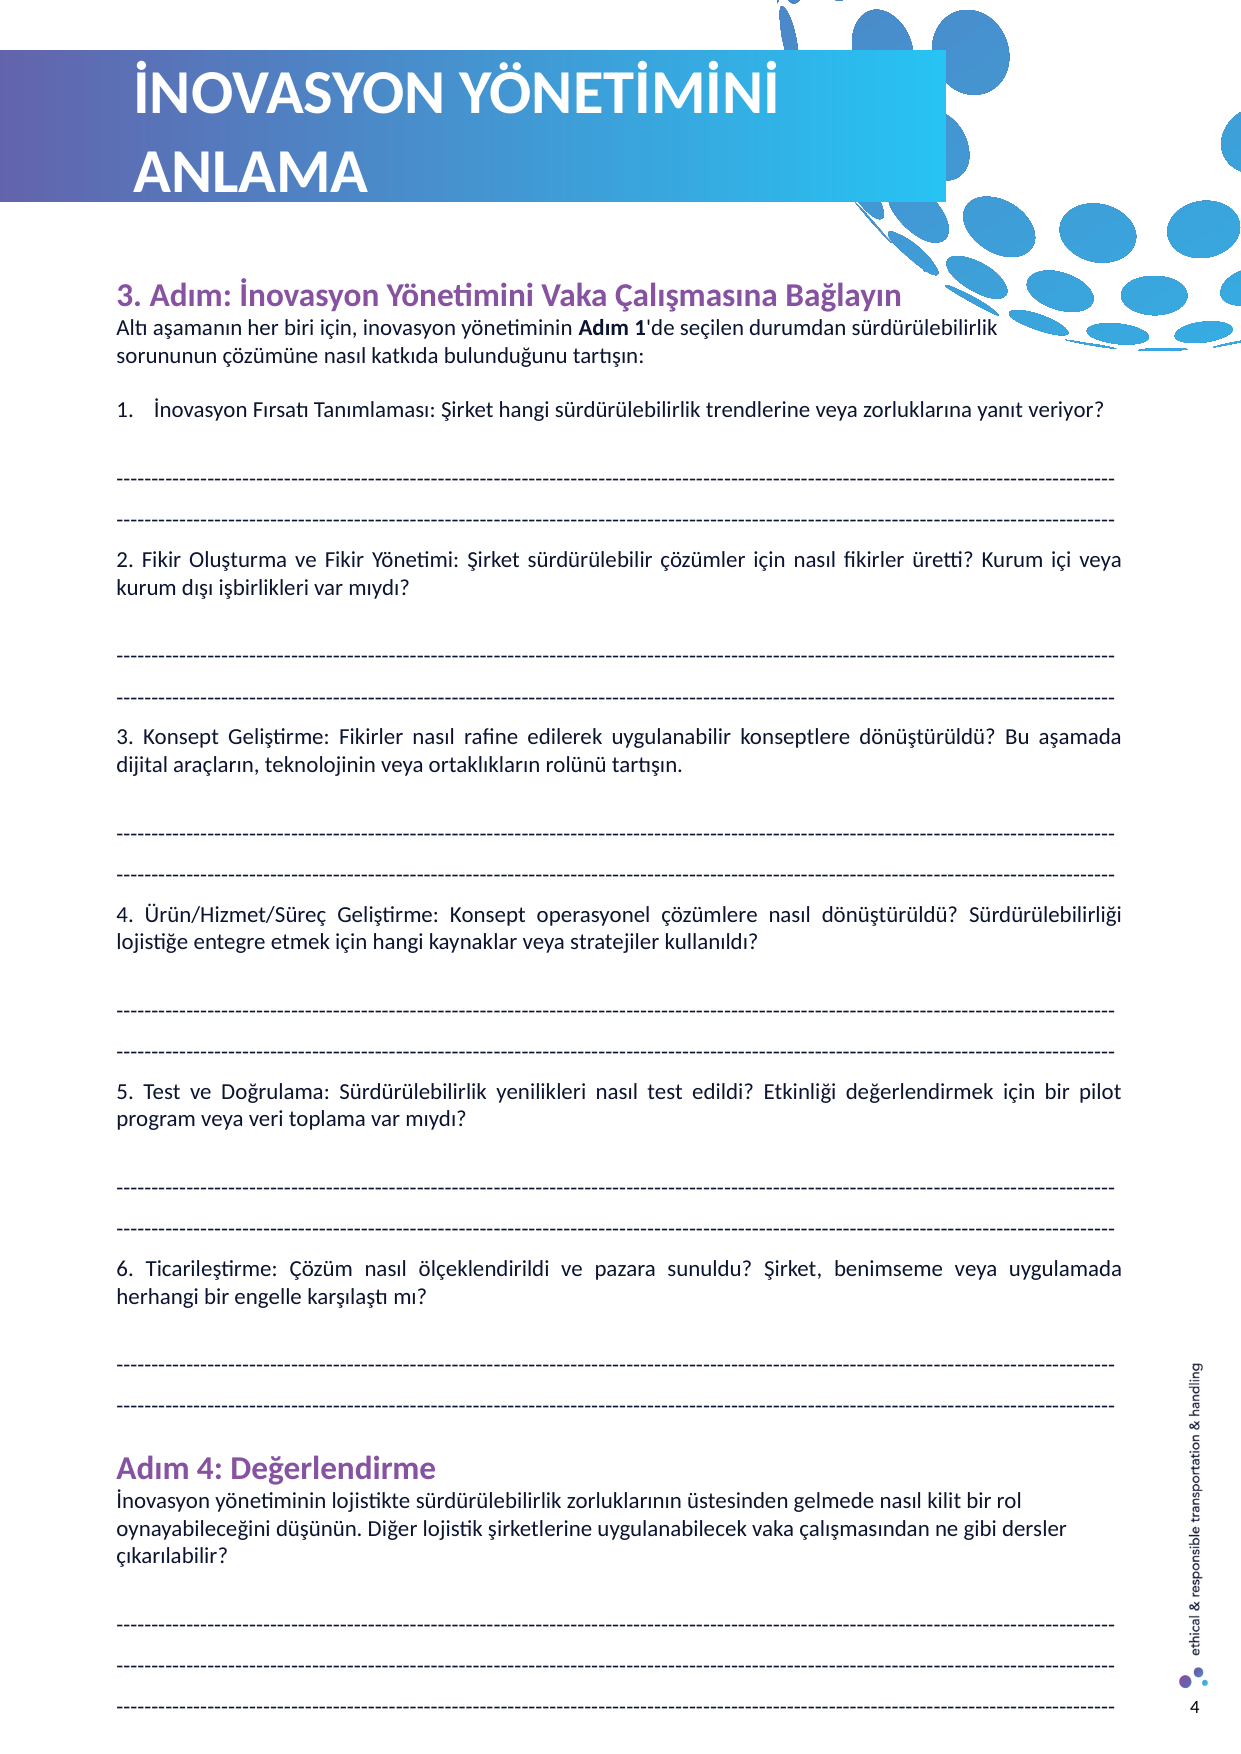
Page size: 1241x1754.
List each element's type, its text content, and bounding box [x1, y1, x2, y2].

list İNOVASYON YÖNETİMİNİ ANLAMA [0, 50, 946, 202]
text_box [1221, 112, 1241, 172]
text_box [946, 114, 970, 181]
text_box [932, 10, 1010, 95]
text_box [855, 202, 935, 265]
text_box [963, 196, 1036, 257]
text_box [1167, 200, 1240, 258]
text_box [852, 9, 913, 50]
text_box [888, 202, 949, 243]
text_box [1139, 328, 1149, 344]
text_box [1213, 340, 1241, 348]
slide_number 4 [1153, 1676, 1215, 1736]
text_box [1139, 276, 1188, 316]
text_box [779, 6, 799, 50]
text_box [1174, 321, 1233, 343]
text_box [788, 0, 800, 4]
text_box [1059, 203, 1137, 263]
text_box [1220, 270, 1241, 306]
text_box 3. Adım: İnovasyon Yönetimini Vaka Çalışmasına Bağlayın Altı aşamanın her biri için, inovasyon yönetiminin Adım 1'de seçilen durumdan sürdürülebilirlik sorununun çözümüne nasıl katkıda bulunduğunu tartışın: İnovasyon Fırsatı Tanımlaması: Şirket hangi sürdürülebilirlik trendlerine veya zorluklarına yanıt veriyor? ---------------------------------------------------------------------------------------------------------------------------------------------------------------------------------------------------------------------------------------------------------------------------------------------- 2. Fikir Oluşturma ve Fikir Yönetimi: Şirket sürdürülebilir çözümler için nasıl fikirler üretti? Kurum içi veya kurum dışı işbirlikleri var mıydı? ---------------------------------------------------------------------------------------------------------------------------------------------------------------------------------------------------------------------------------------------------------------------------------------------- 3. Konsept Geliştirme: Fikirler nasıl rafine edilerek uygulanabilir konseptlere dönüştürüldü? Bu aşamada dijital araçların, teknolojinin veya ortaklıkların rolünü tartışın. ---------------------------------------------------------------------------------------------------------------------------------------------------------------------------------------------------------------------------------------------------------------------------------------------- 4. Ürün/Hizmet/Süreç Geliştirme: Konsept operasyonel çözümlere nasıl dönüştürüldü? Sürdürülebilirliği lojistiğe entegre etmek için hangi kaynaklar veya stratejiler kullanıldı? ---------------------------------------------------------------------------------------------------------------------------------------------------------------------------------------------------------------------------------------------------------------------------------------------- 5. Test ve Doğrulama: Sürdürülebilirlik yenilikleri nasıl test edildi? Etkinliği değerlendirmek için bir pilot program veya veri toplama var mıydı? ---------------------------------------------------------------------------------------------------------------------------------------------------------------------------------------------------------------------------------------------------------------------------------------------- 6. Ticarileştirme: Çözüm nasıl ölçeklendirildi ve pazara sunuldu? Şirket, benimseme veya uygulamada herhangi bir engelle karşılaştı mı? ---------------------------------------------------------------------------------------------------------------------------------------------------------------------------------------------------------------------------------------------------------------------------------------------- Adım 4: Değerlendirme İnovasyon yönetiminin lojistikte sürdürülebilirlik zorluklarının üstesinden gelmede nasıl kilit bir rol oynayabileceğini düşünün. Diğer lojistik şirketlerine uygulanabilecek vaka çalışmasından ne gibi dersler çıkarılabilir? --------------------------------------------------------------------------------------------------------------------------------------------------------------------------------------------------------------------------------------------------------------------------------------------------------------------------------------------------------------------------------------------------------------------------------------------- [101, 265, 1139, 1247]
text_box [946, 256, 985, 265]
picture [1179, 1357, 1217, 1680]
